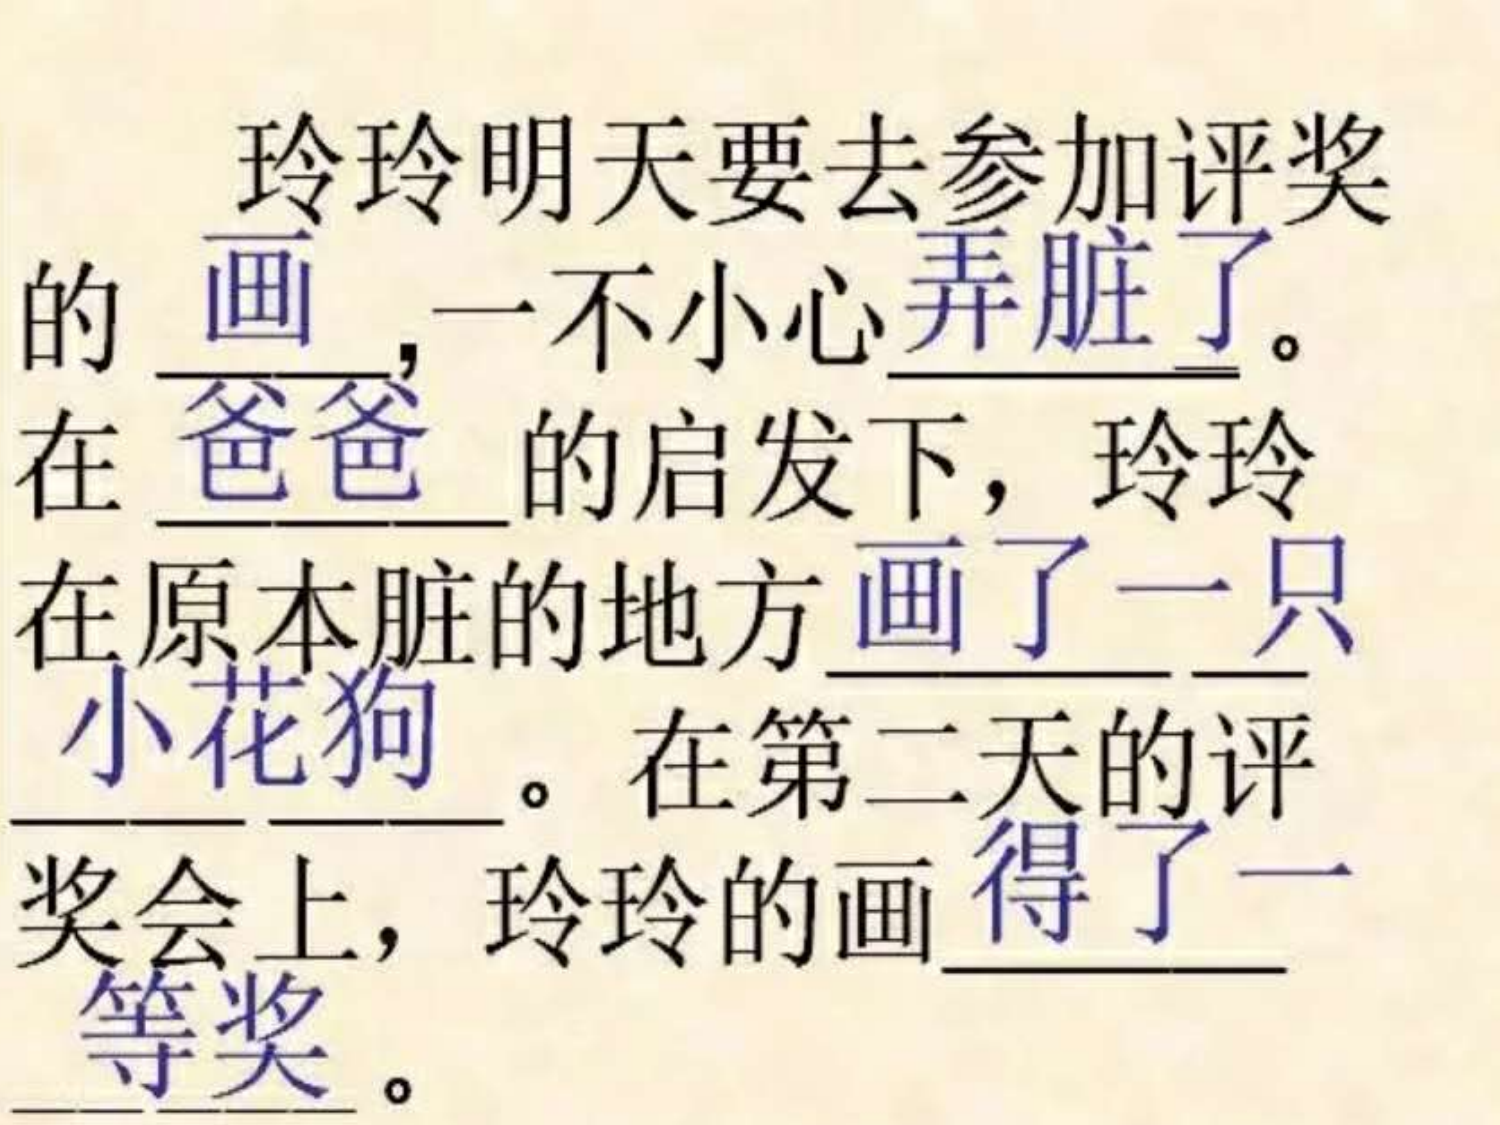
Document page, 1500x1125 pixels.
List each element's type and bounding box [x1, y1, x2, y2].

list [0, 0, 1500, 1125]
